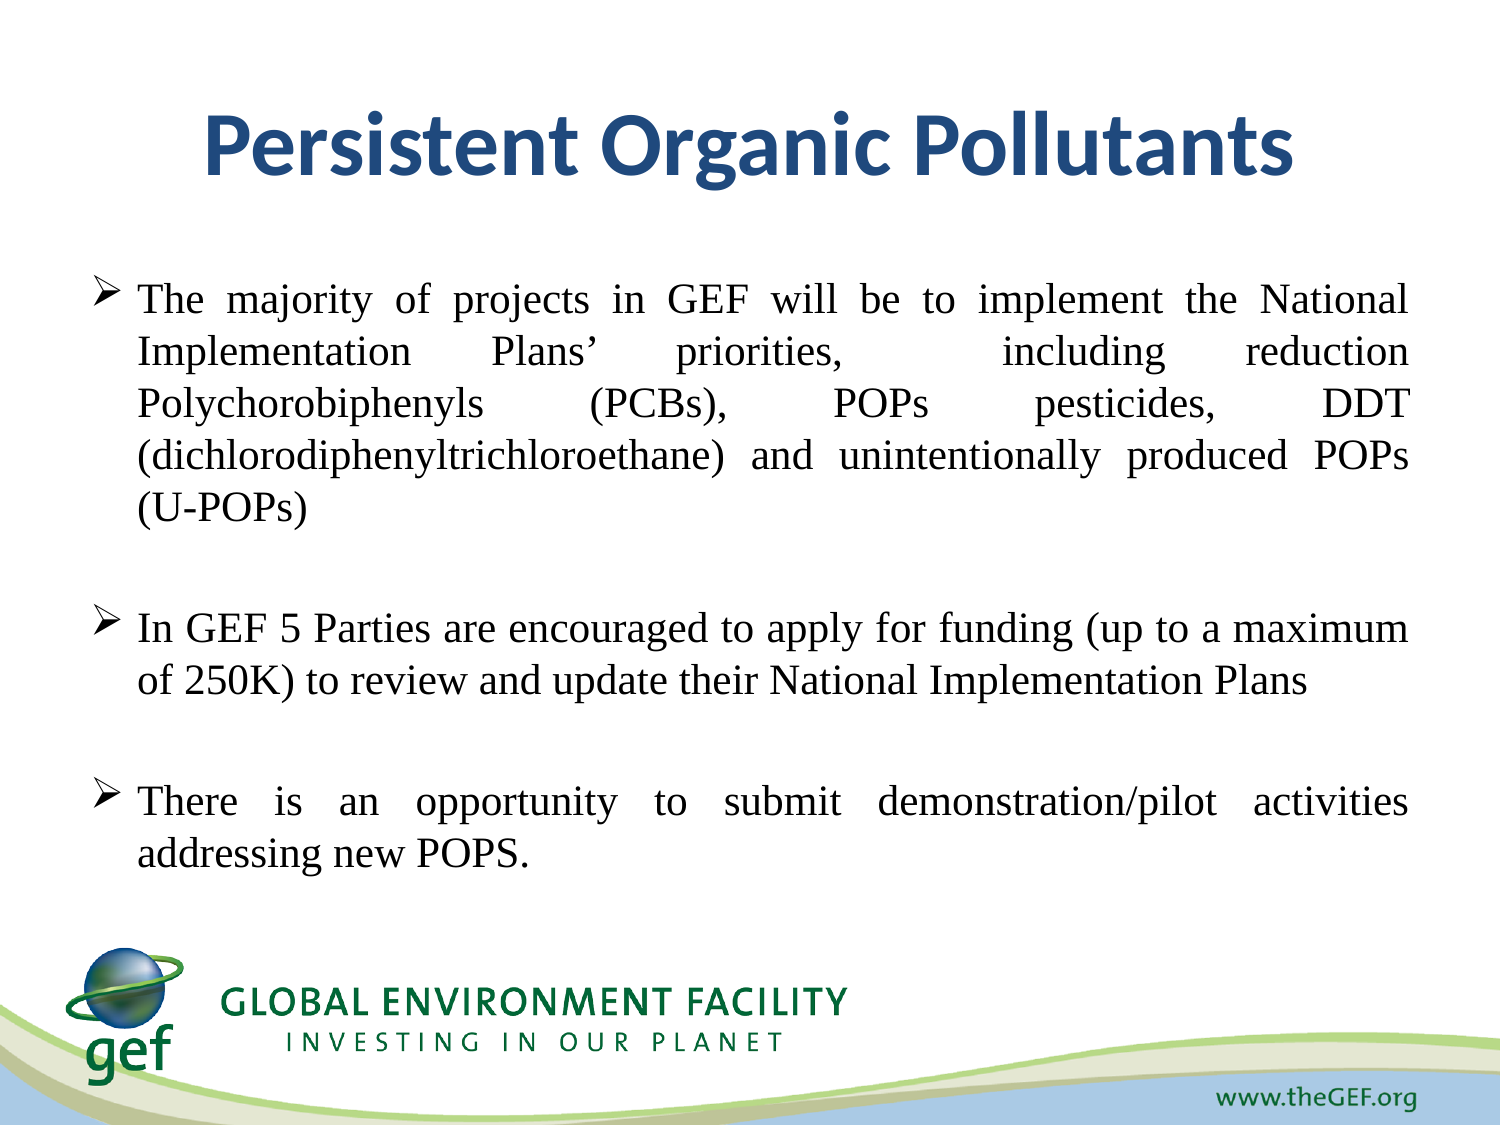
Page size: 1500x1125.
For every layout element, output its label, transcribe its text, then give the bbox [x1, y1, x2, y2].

title Persistent Organic Pollutants [74, 44, 1426, 233]
list The majority of projects in GEF will be to implement the National Implementation Plans’ priorities, including reduction Polychorobiphenyls (PCBs), POPs pesticides, DDT (dichlorodiphenyltrichloroethane) and unintentionally produced POPs (U-POPs) In GEF 5 Parties are encouraged to apply for funding (up to a maximum of 250K) to review and update their National Implementation Plans There is an opportunity to submit demonstration/pilot activities addressing new POPS. [74, 262, 1426, 938]
picture [0, 920, 1500, 1125]
